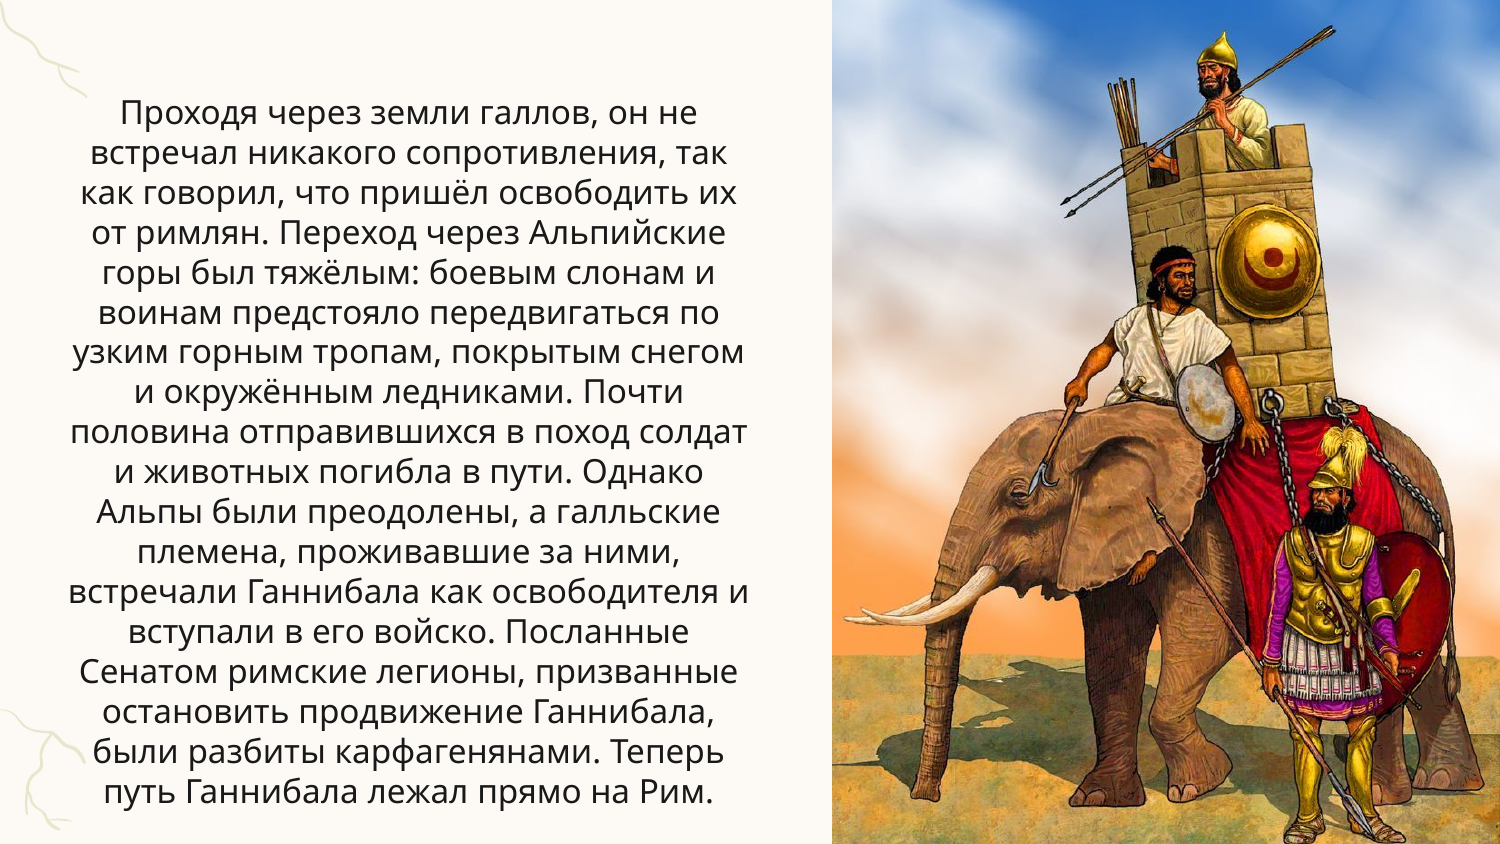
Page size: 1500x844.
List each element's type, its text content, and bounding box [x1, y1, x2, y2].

picture [831, 0, 1500, 844]
title Проходя через земли галлов, он не встречал никакого сопротивления, так как говорил, что пришёл освободить их от римлян. Переход через Альпийские горы был тяжёлым: боевым слонам и воинам предстояло передвигаться по узким горным тропам, покрытым снегом и окружённым ледниками. Почти половина отправившихся в поход солдат и животных погибла в пути. Однако Альпы были преодолены, а галльские племена, проживавшие за ними, встречали Ганнибала как освободителя и вступали в его войско. Посланные Сенатом римские легионы, призванные остановить продвижение Ганнибала, были разбиты карфагенянами. Теперь путь Ганнибала лежал прямо на Рим. [50, 76, 768, 171]
